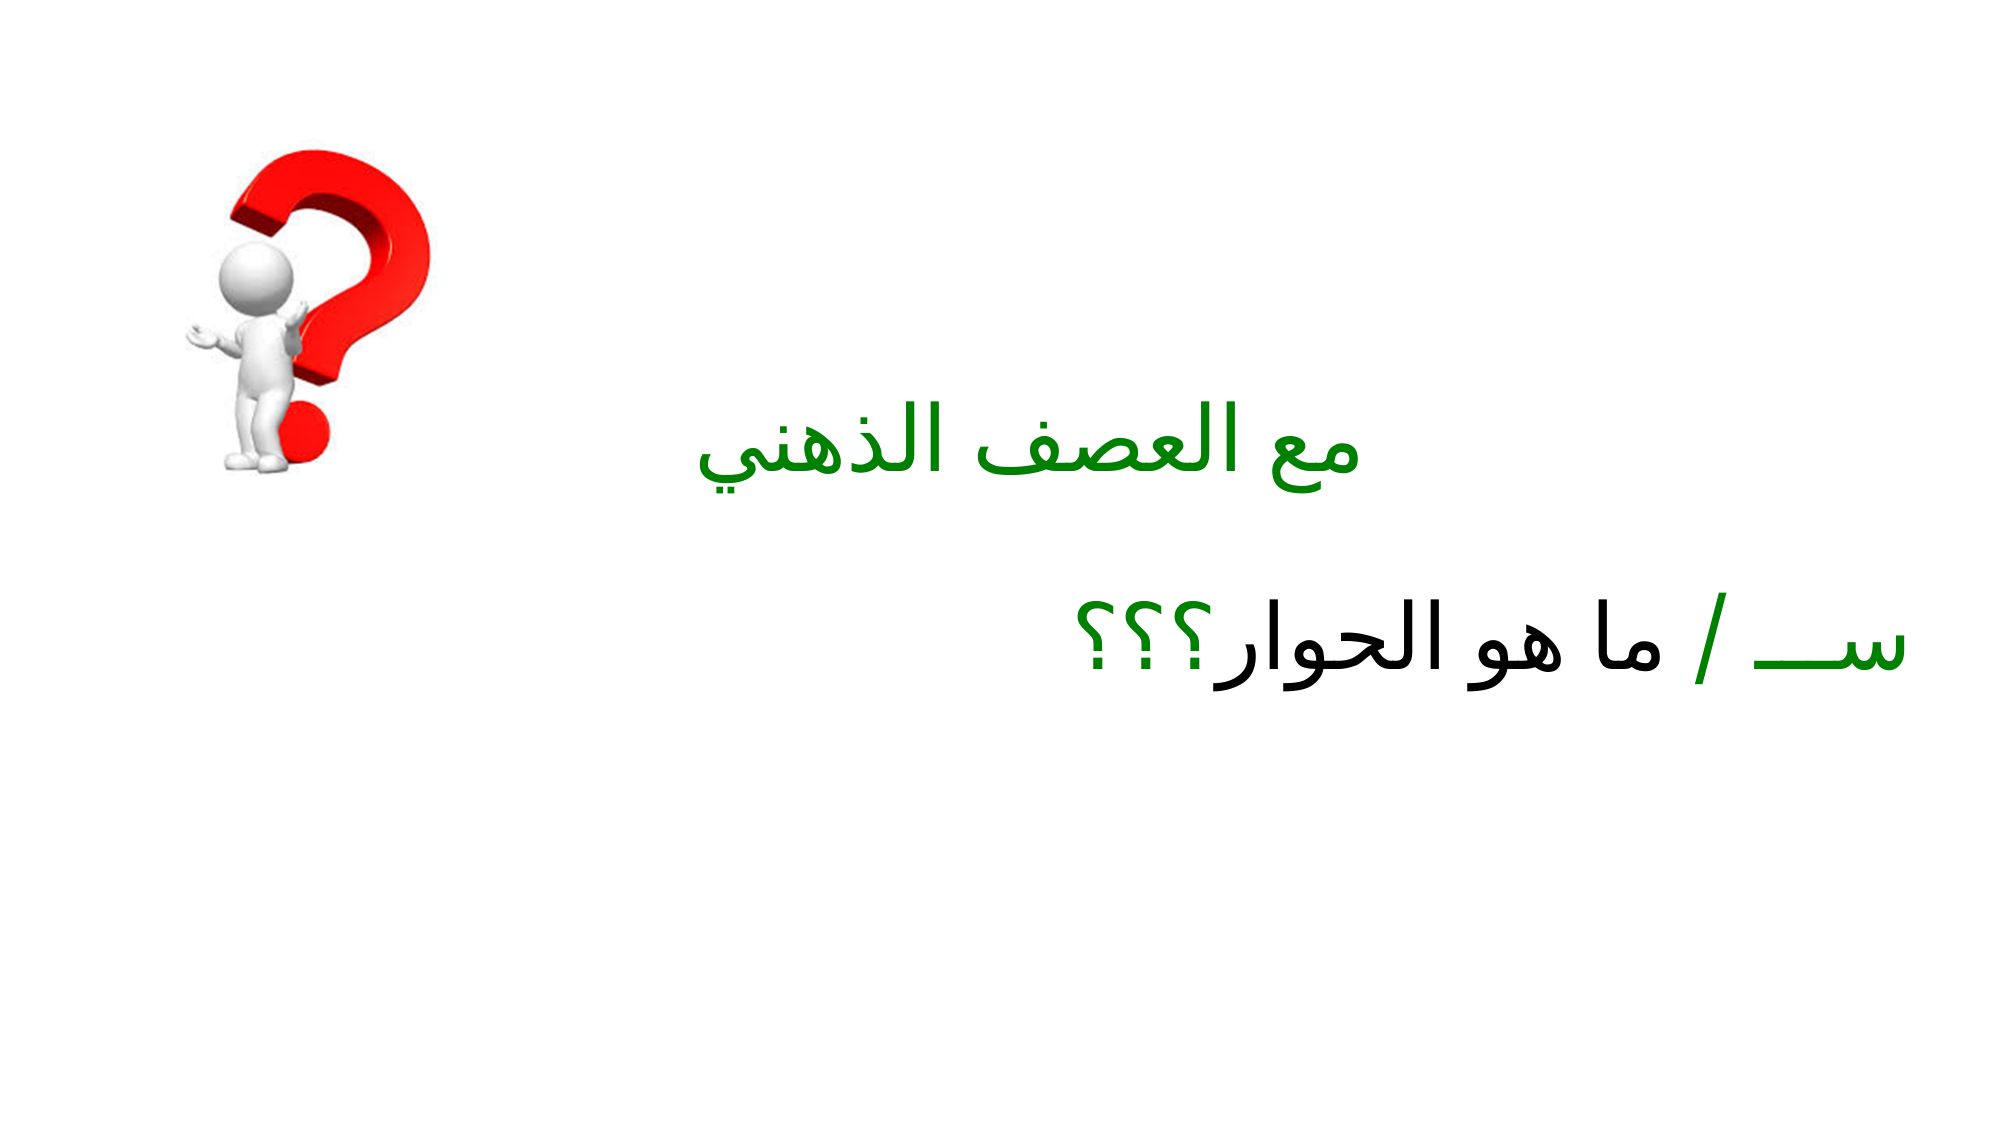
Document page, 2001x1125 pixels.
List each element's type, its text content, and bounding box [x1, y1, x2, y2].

picture [111, 138, 464, 490]
title مع العصف الذهني ســـ / ما هو الحوار؟؟؟ [48, 45, 1928, 1037]
